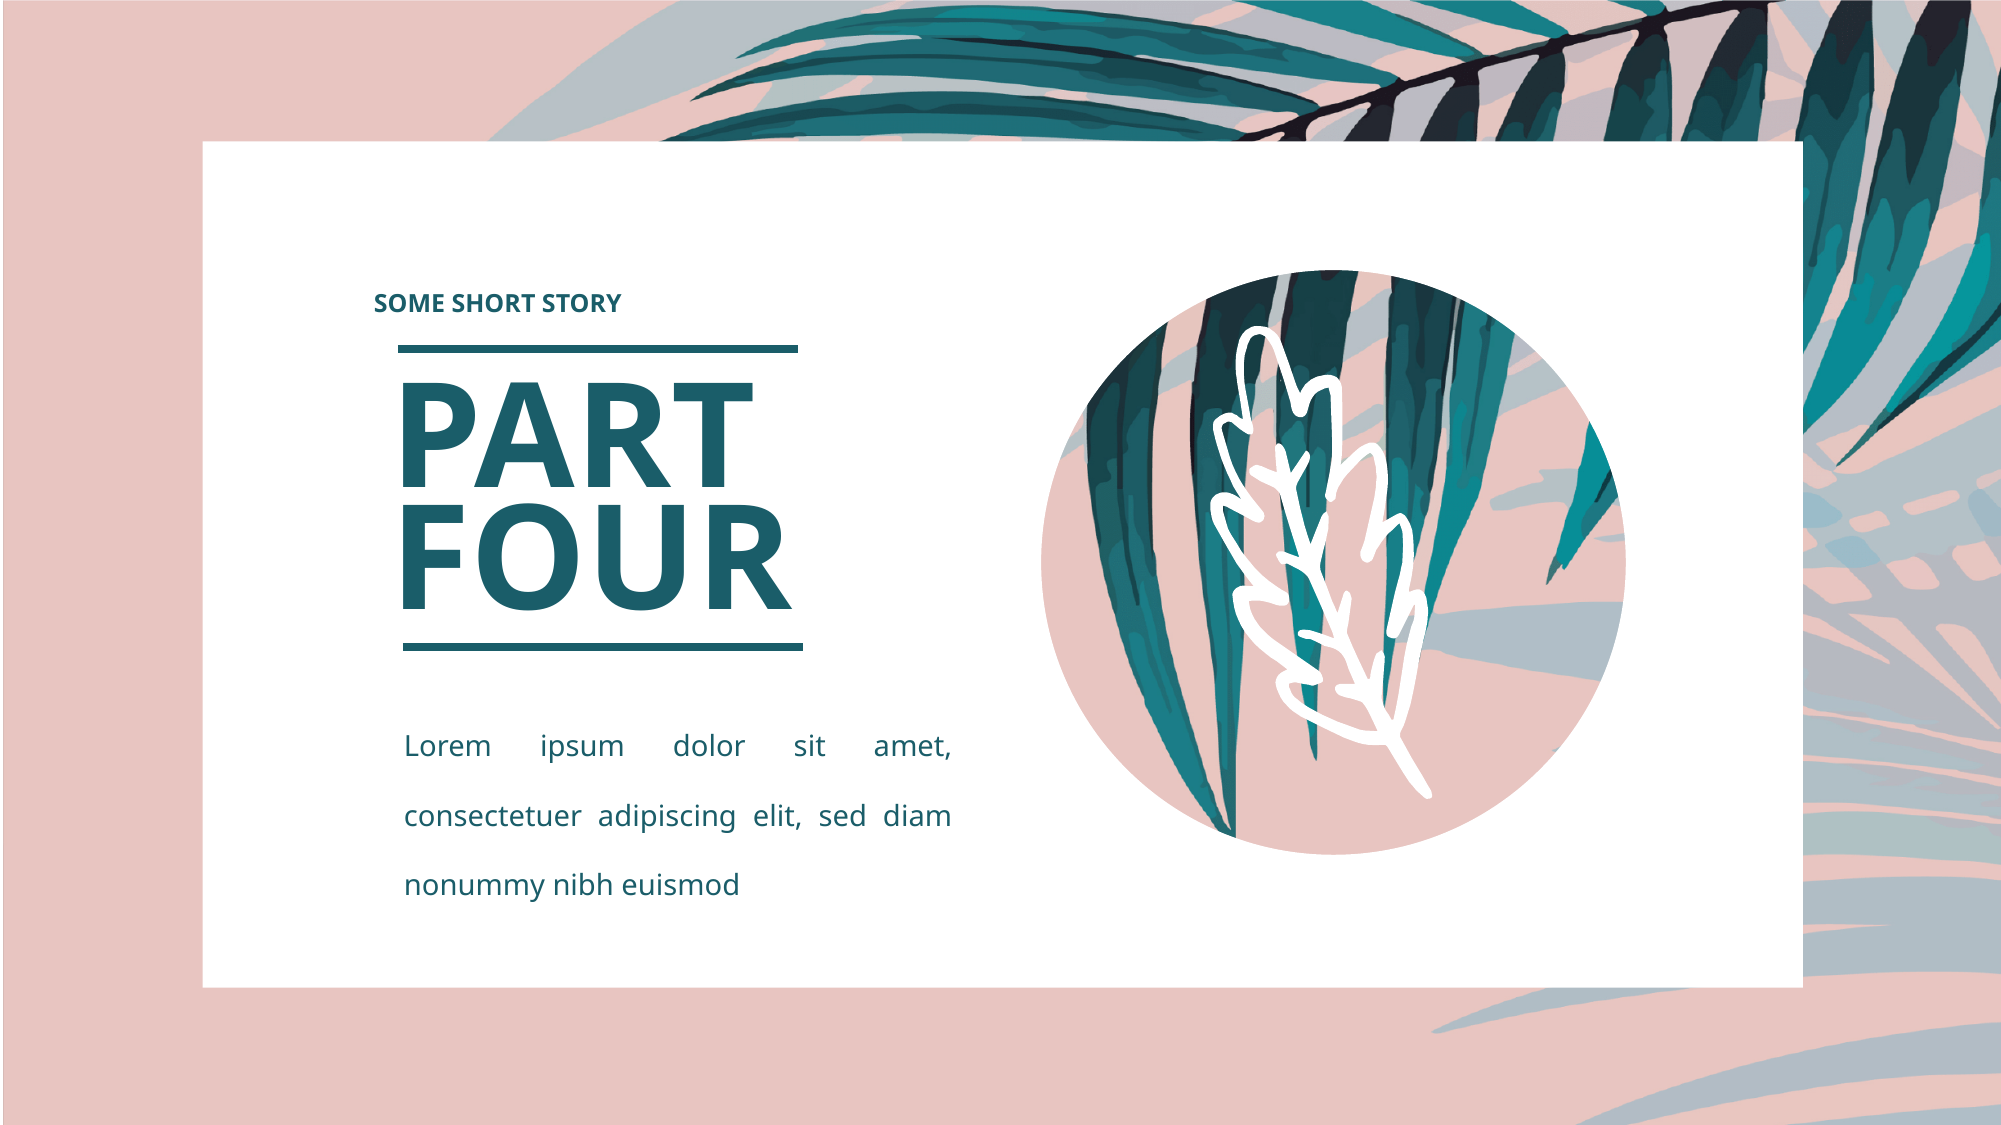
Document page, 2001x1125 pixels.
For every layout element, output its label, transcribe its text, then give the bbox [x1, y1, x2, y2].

text_box [1572, 141, 1803, 988]
picture [0, 0, 2001, 1125]
text_box Lorem ipsum dolor sit amet, consectetuer adipiscing elit, sed diam nonummy nibh euismod [389, 684, 442, 874]
text_box SOME SHORT STORY [358, 265, 442, 326]
text_box PART FOUR [375, 381, 442, 642]
text_box [202, 141, 442, 988]
